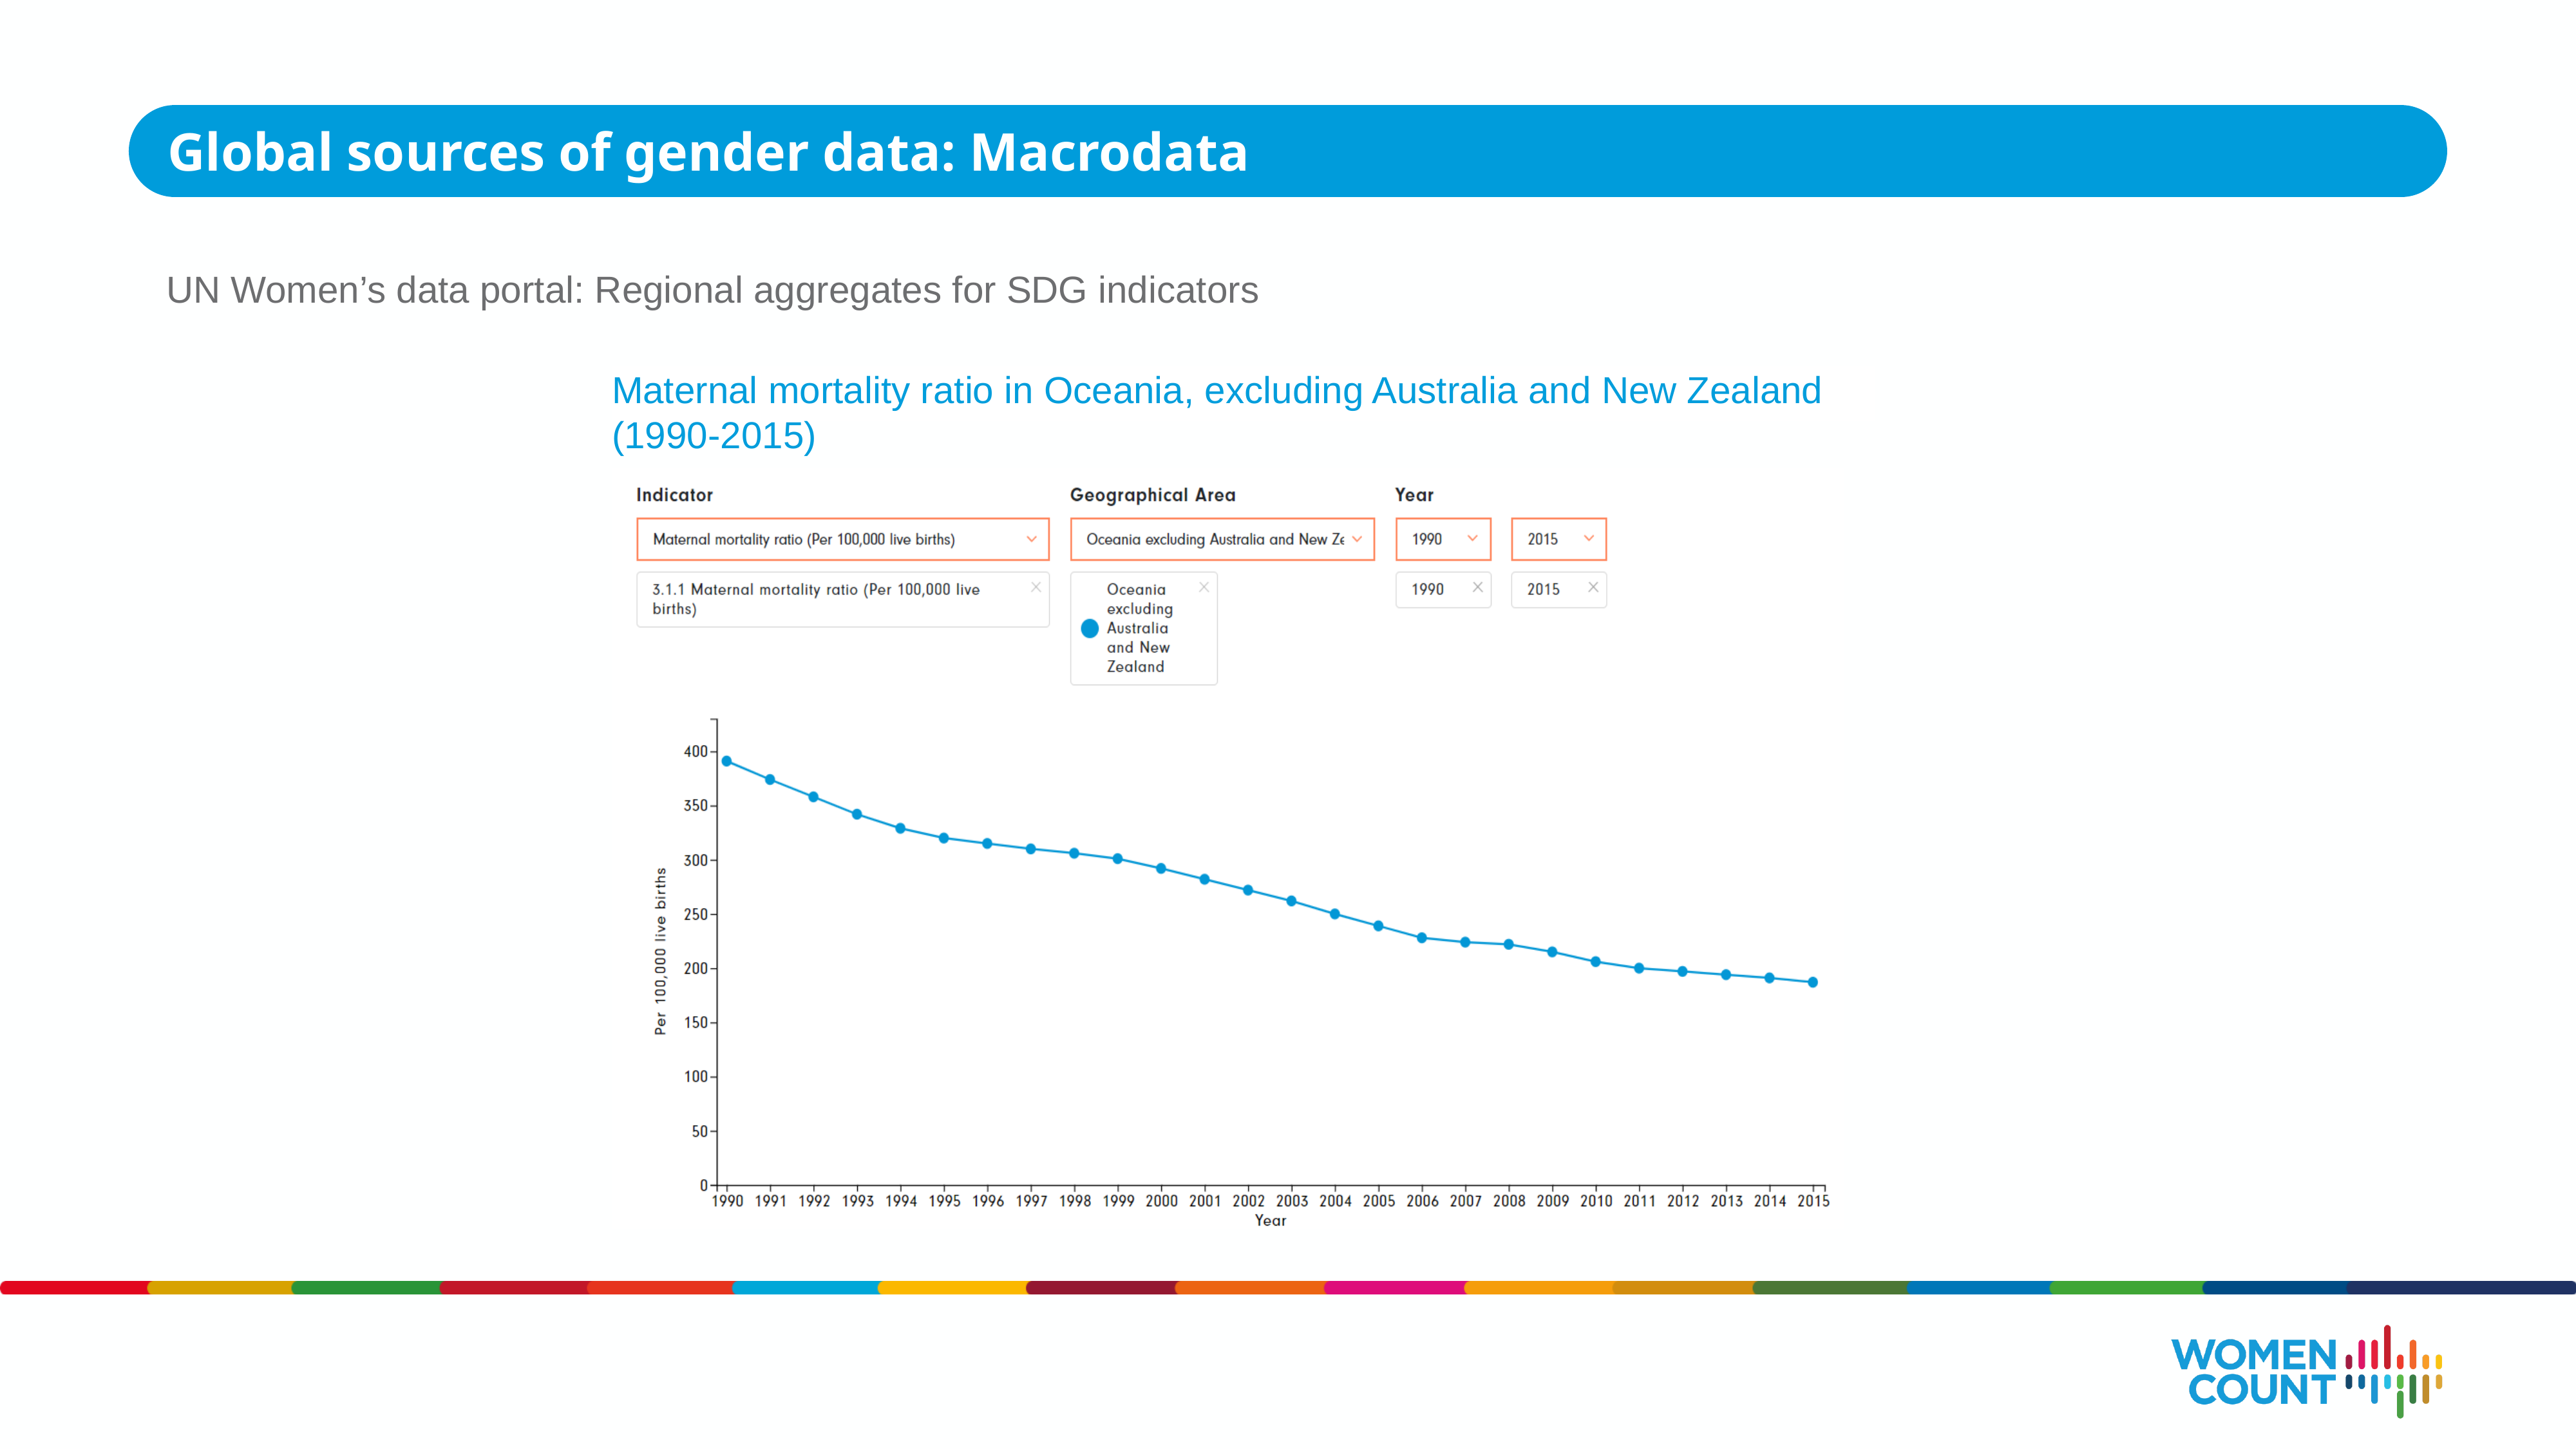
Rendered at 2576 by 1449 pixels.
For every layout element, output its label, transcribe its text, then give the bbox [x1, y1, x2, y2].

list Global sources of gender data: Macrodata [167, 119, 2411, 245]
text_box Maternal mortality ratio in Oceania, excluding Australia and New Zealand (1990-2015) [611, 365, 1876, 422]
list UN Women’s data portal: Regional aggregates for SDG indicators [166, 265, 2410, 402]
picture [611, 468, 1844, 1229]
